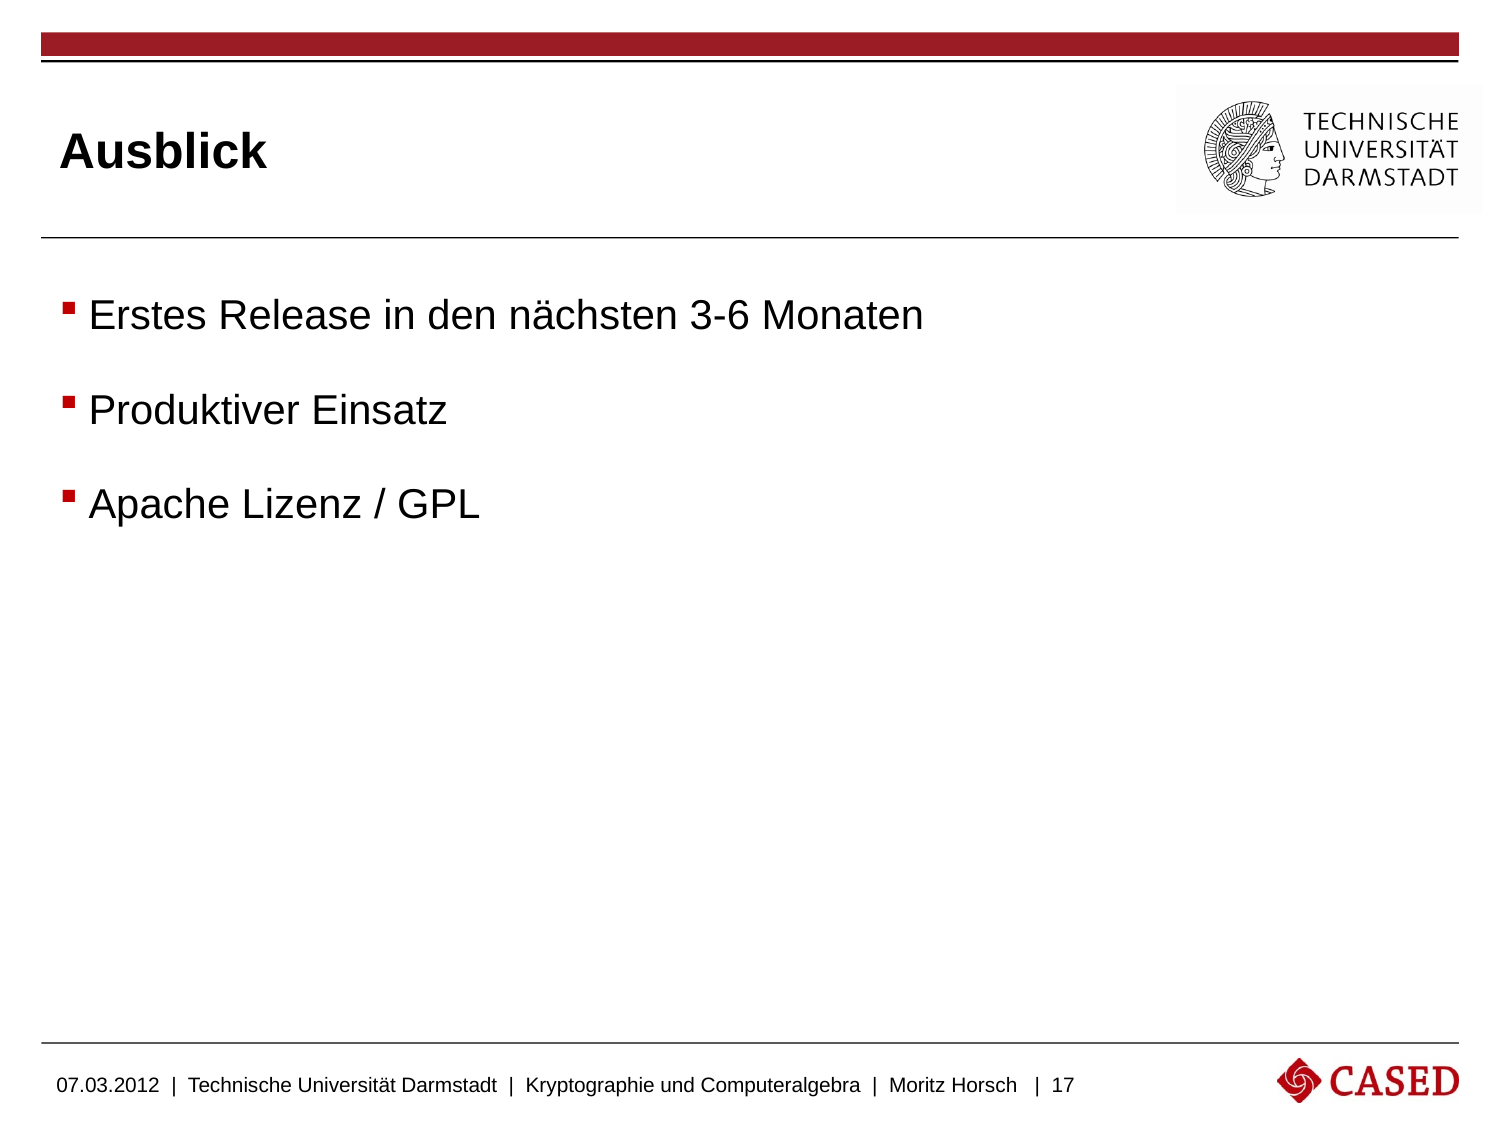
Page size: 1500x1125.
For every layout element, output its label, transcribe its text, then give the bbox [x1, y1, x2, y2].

list Erstes Release in den nächsten 3-6 Monaten Produktiver Einsatz Apache Lizenz / GPL [58, 265, 1448, 1001]
picture [1175, 84, 1483, 214]
picture [1277, 1058, 1459, 1103]
title Ausblick [58, 79, 1149, 218]
